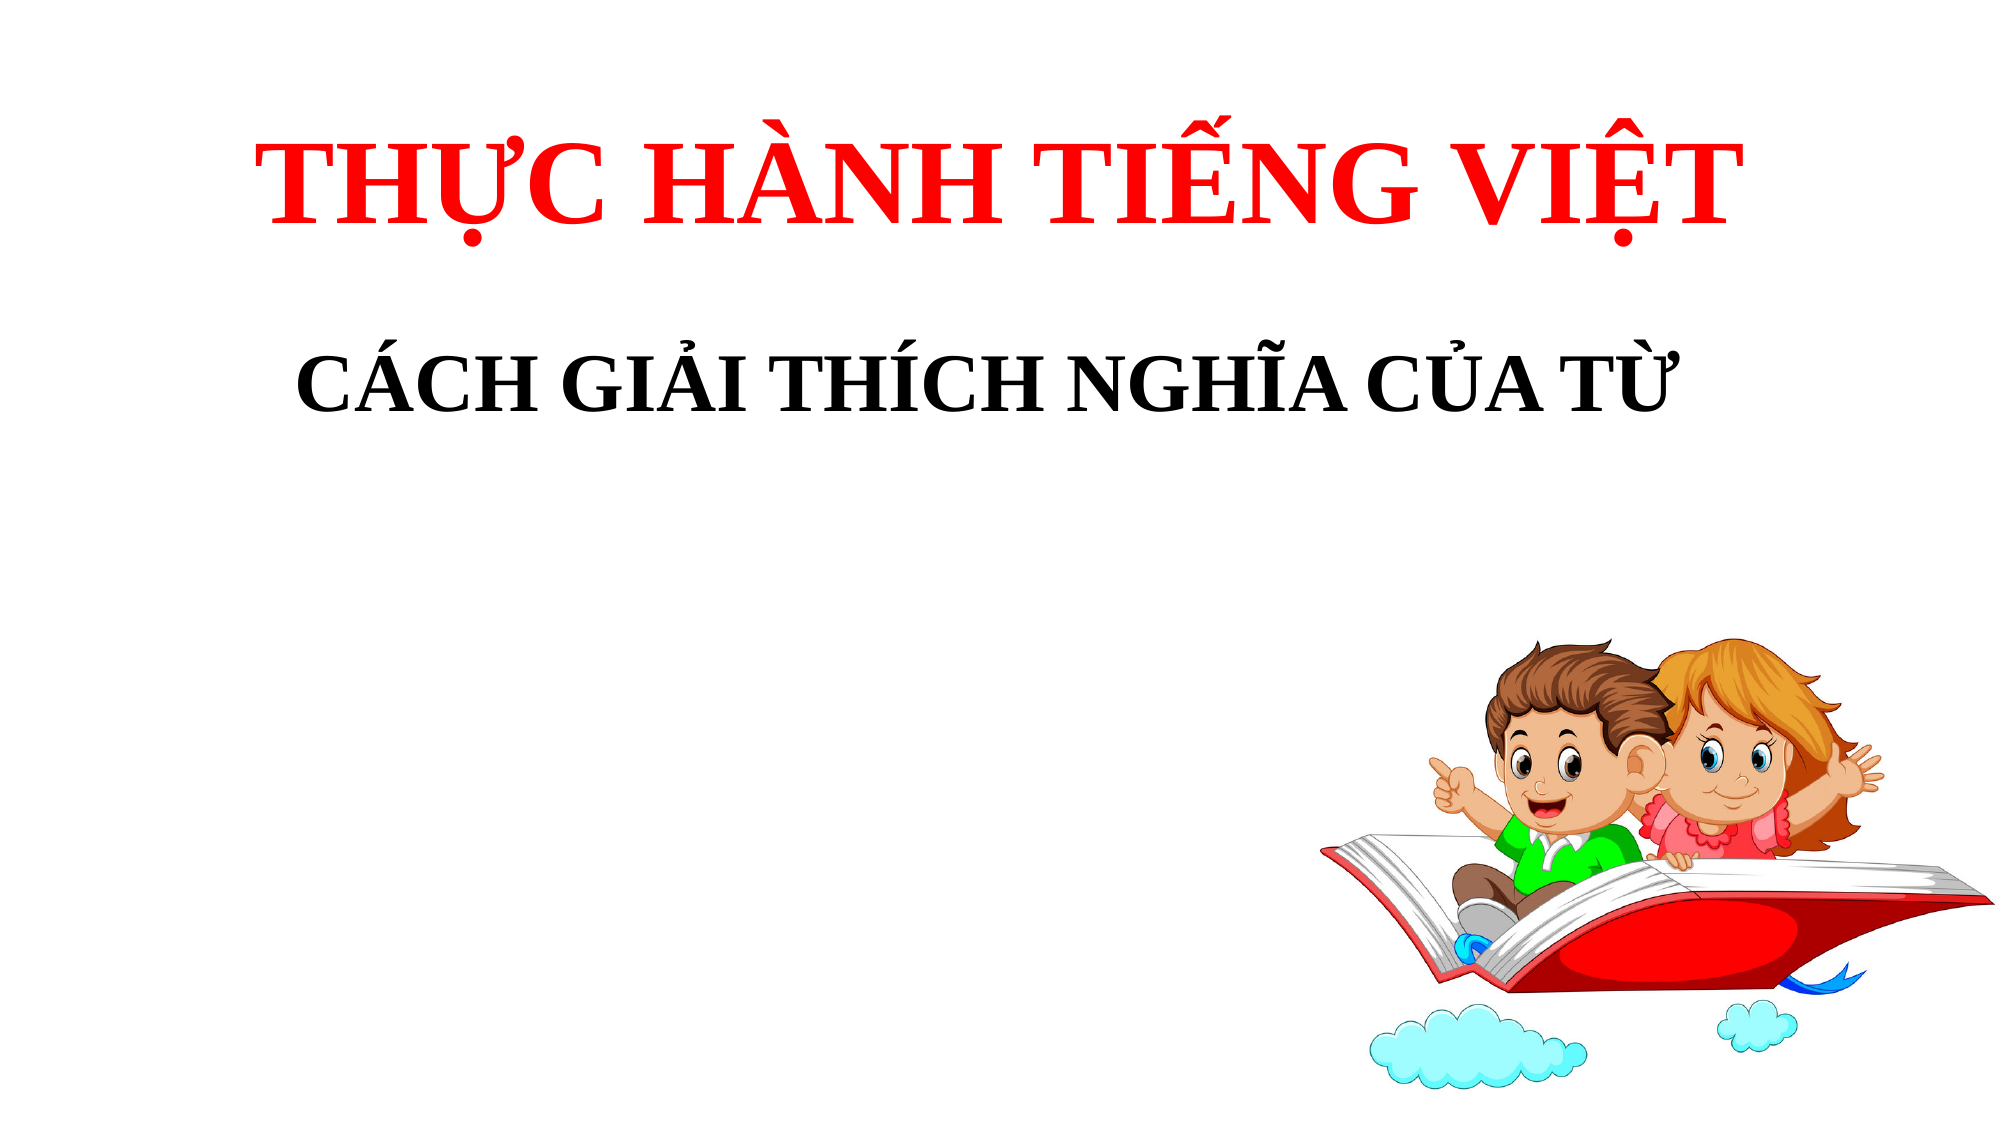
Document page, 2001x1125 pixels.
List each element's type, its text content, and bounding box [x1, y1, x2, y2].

text_box CÁCH GIẢI THÍCH NGHĨA CỦA TỪ [279, 321, 1804, 436]
title THỰC HÀNH TIẾNG VIỆT [137, 76, 1863, 294]
picture [1303, 625, 2000, 1113]
